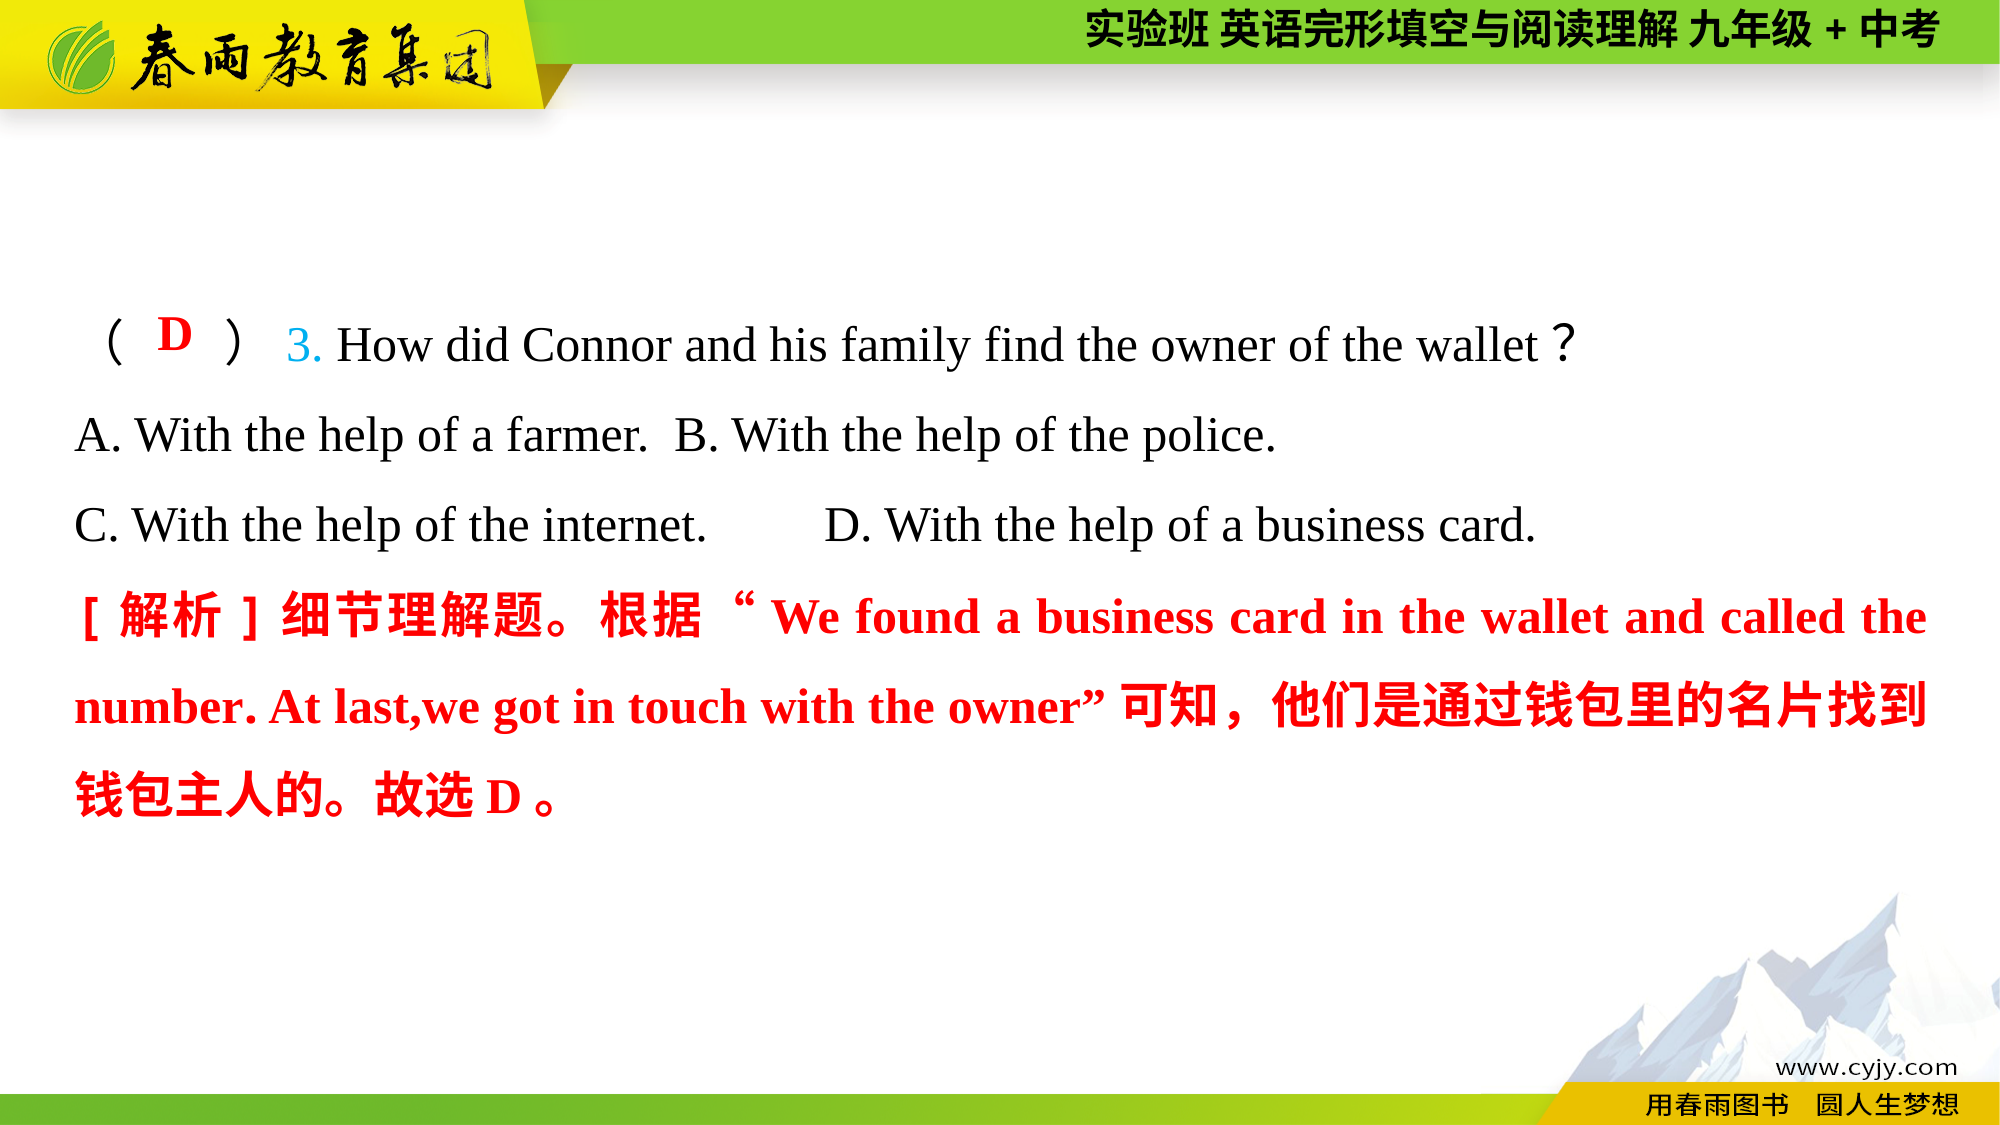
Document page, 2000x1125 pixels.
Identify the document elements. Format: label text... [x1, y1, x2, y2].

text_box [解析]细节理解题。根据“We found a business card in the wallet and called the number. At last,we got in touch with the owner”可知，他们是通过钱包里的名片找到钱包主人的。故选D。 [59, 546, 1944, 831]
picture [0, 0, 2000, 1125]
list （ ）3. How did Connor and his family find the owner of the wallet？ A. With the help of a farmer. B. With the help of the police. C. With the help of the internet. D. With the help of a business card. [59, 273, 1944, 546]
text_box D [142, 292, 209, 368]
